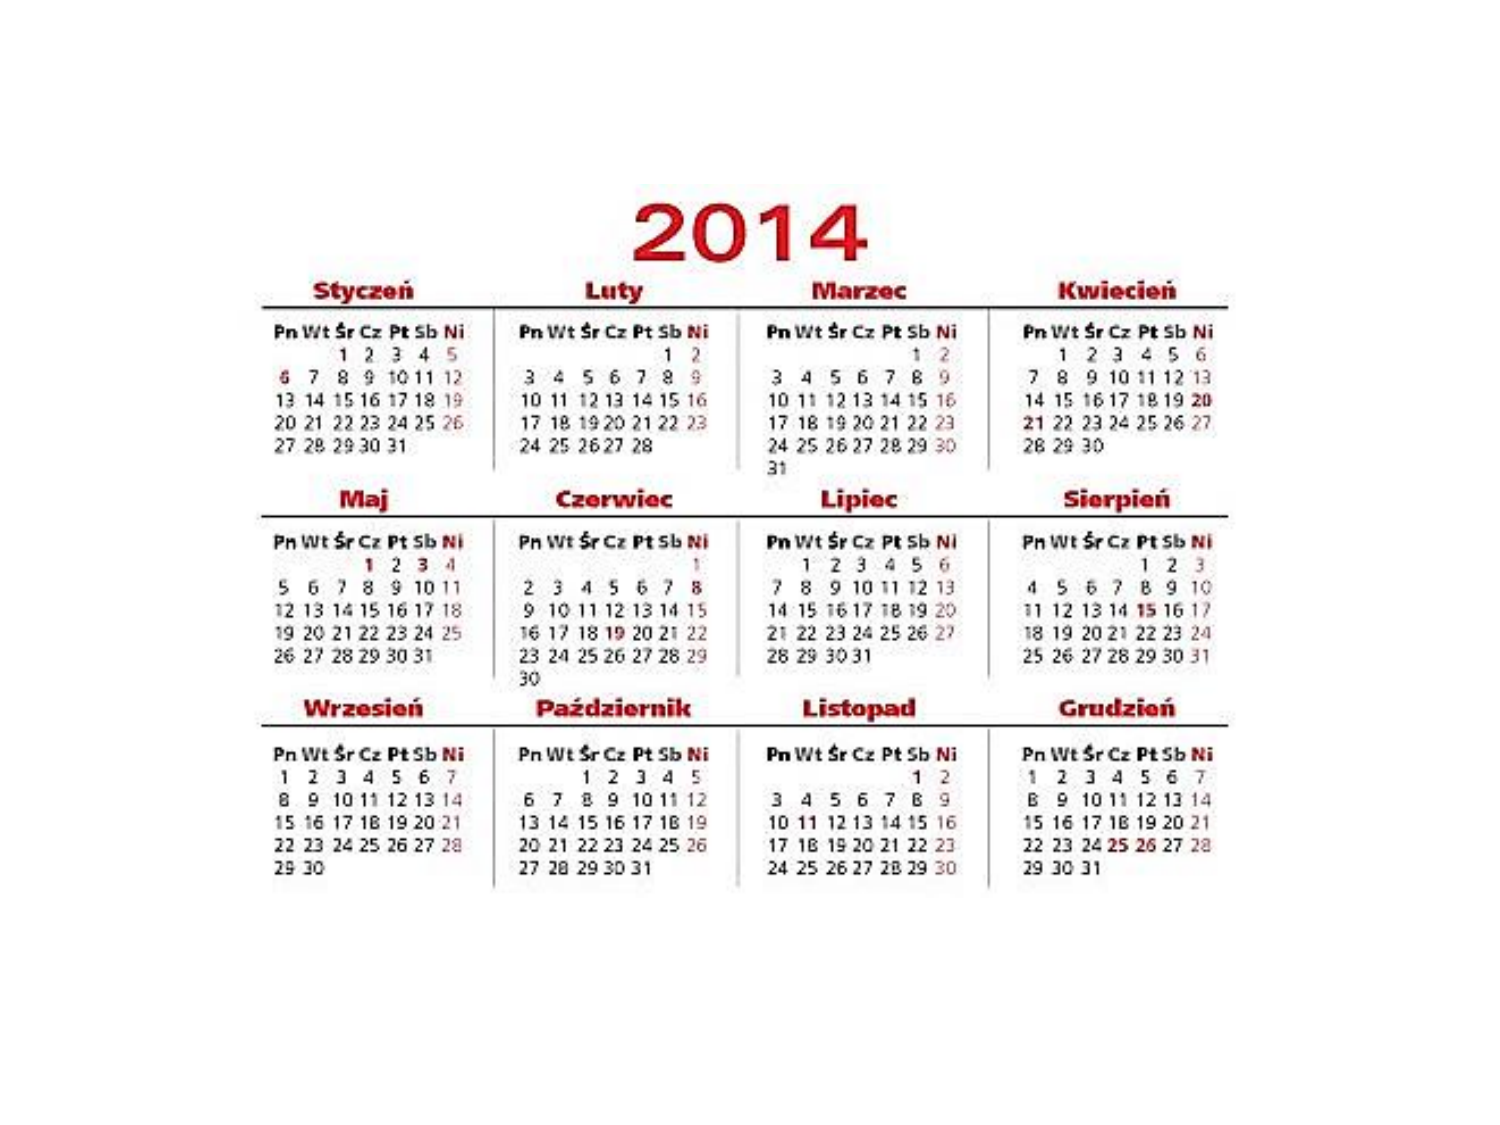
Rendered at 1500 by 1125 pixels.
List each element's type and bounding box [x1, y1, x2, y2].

picture [237, 184, 1247, 898]
